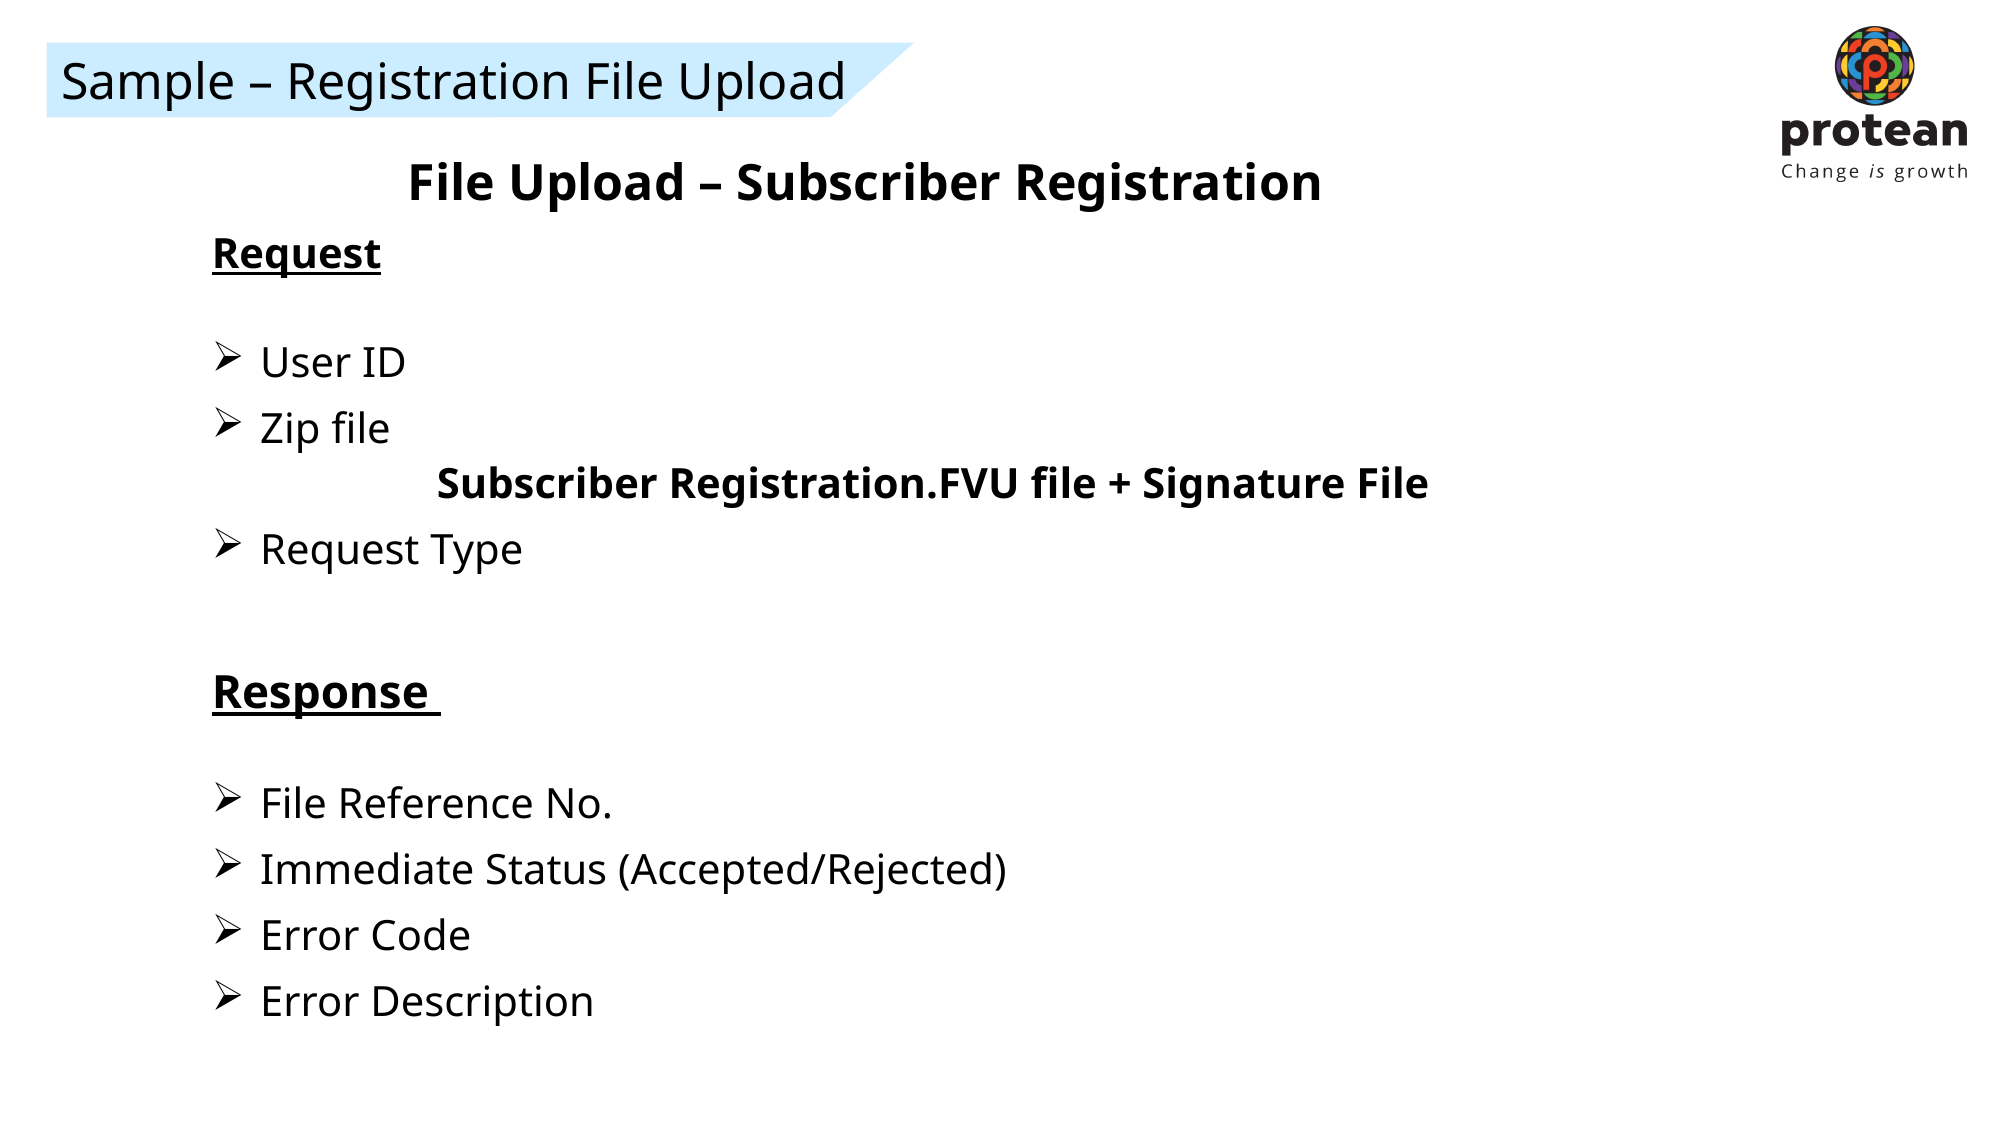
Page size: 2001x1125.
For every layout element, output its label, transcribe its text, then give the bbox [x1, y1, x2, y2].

text_box Sample – Registration File Upload [46, 42, 915, 118]
list File Upload – Subscriber Registration Request User ID Zip file Subscriber Registration.FVU file + Signature File Request Type Response File Reference No. Immediate Status (Accepted/Rejected) Error Code Error Description [196, 149, 1535, 1088]
picture [1782, 26, 1967, 182]
